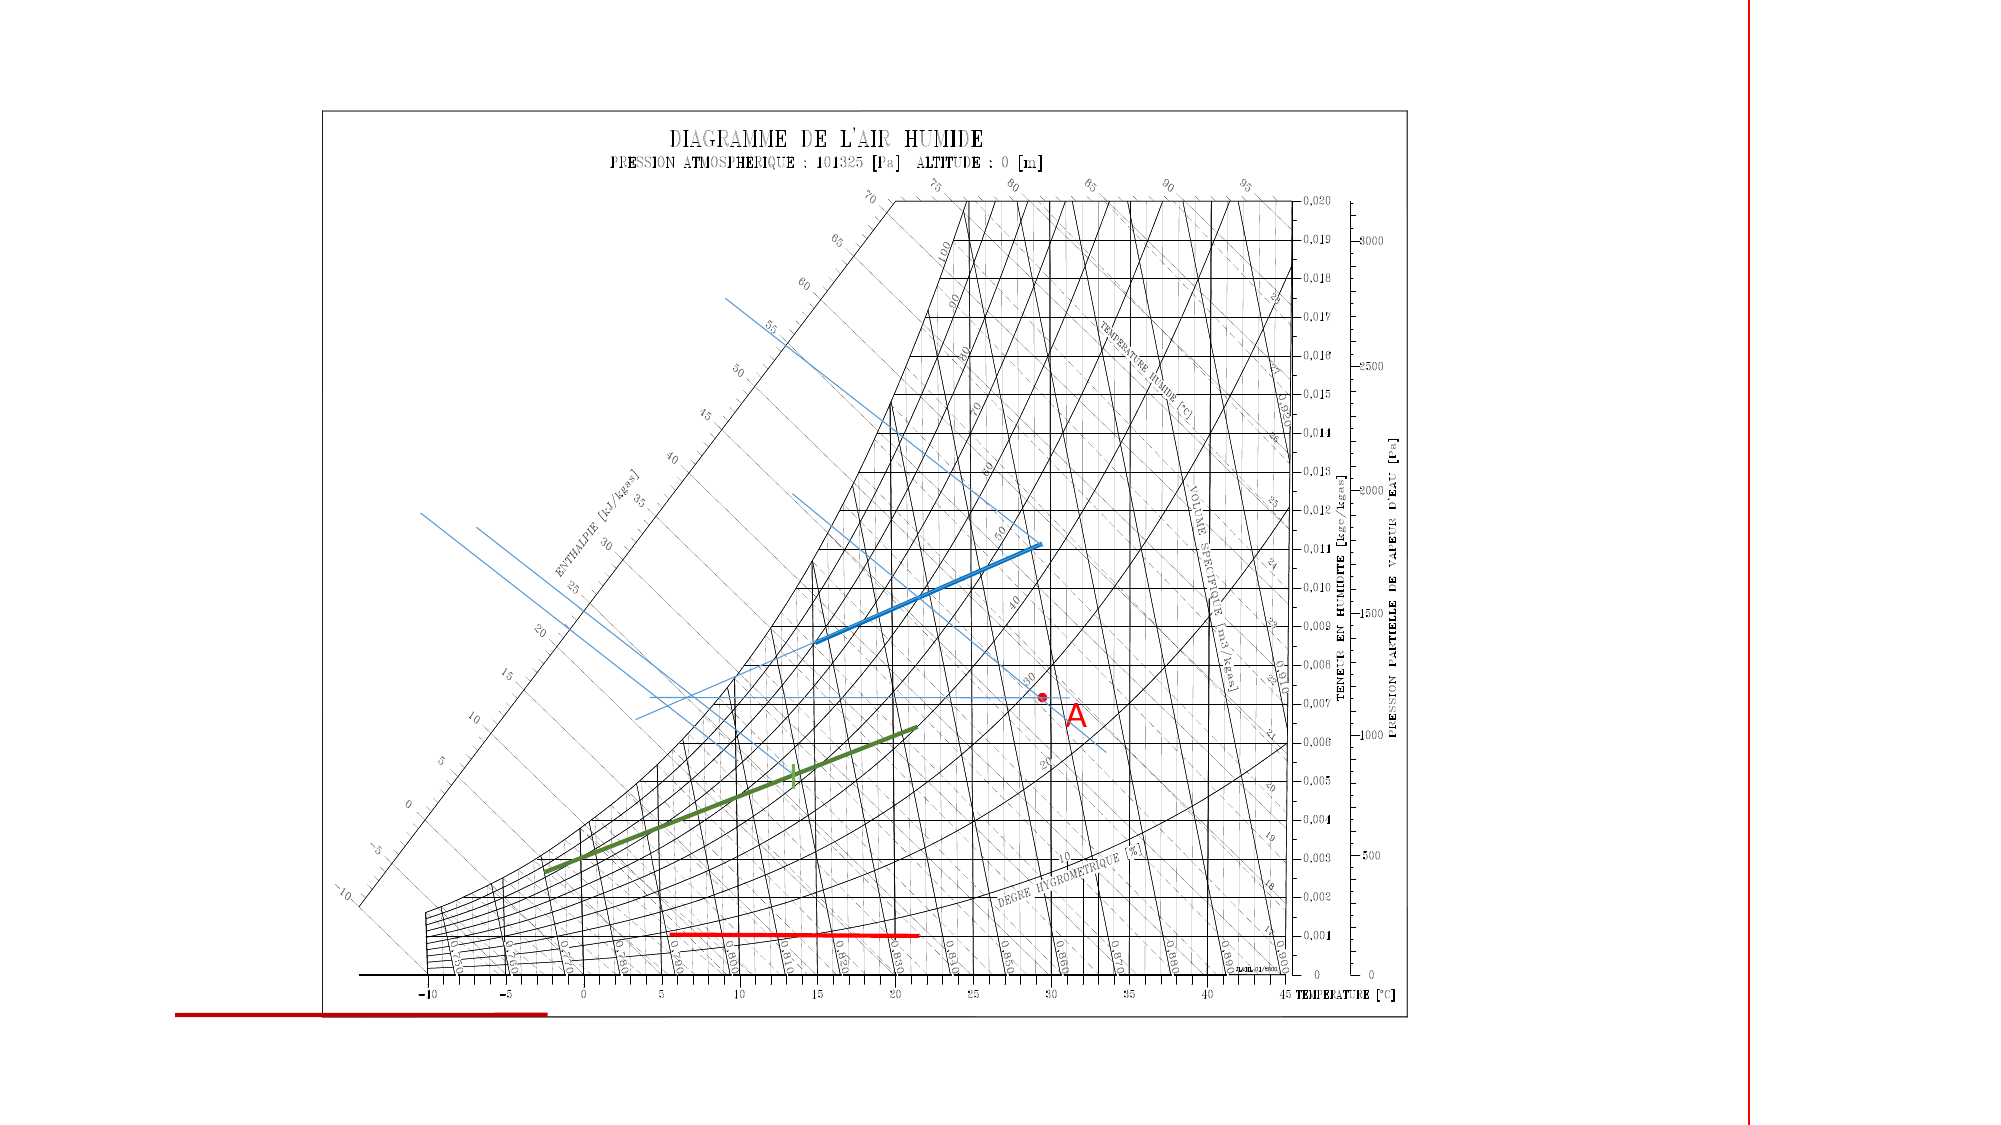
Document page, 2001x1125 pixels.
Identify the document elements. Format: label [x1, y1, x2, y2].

text_box [739, 547, 792, 697]
text_box [420, 512, 739, 762]
text_box [476, 720, 795, 776]
text_box [792, 493, 1107, 753]
text_box [739, 698, 792, 720]
text_box [544, 753, 918, 873]
picture [0, 0, 1749, 1125]
text_box [725, 298, 1044, 547]
